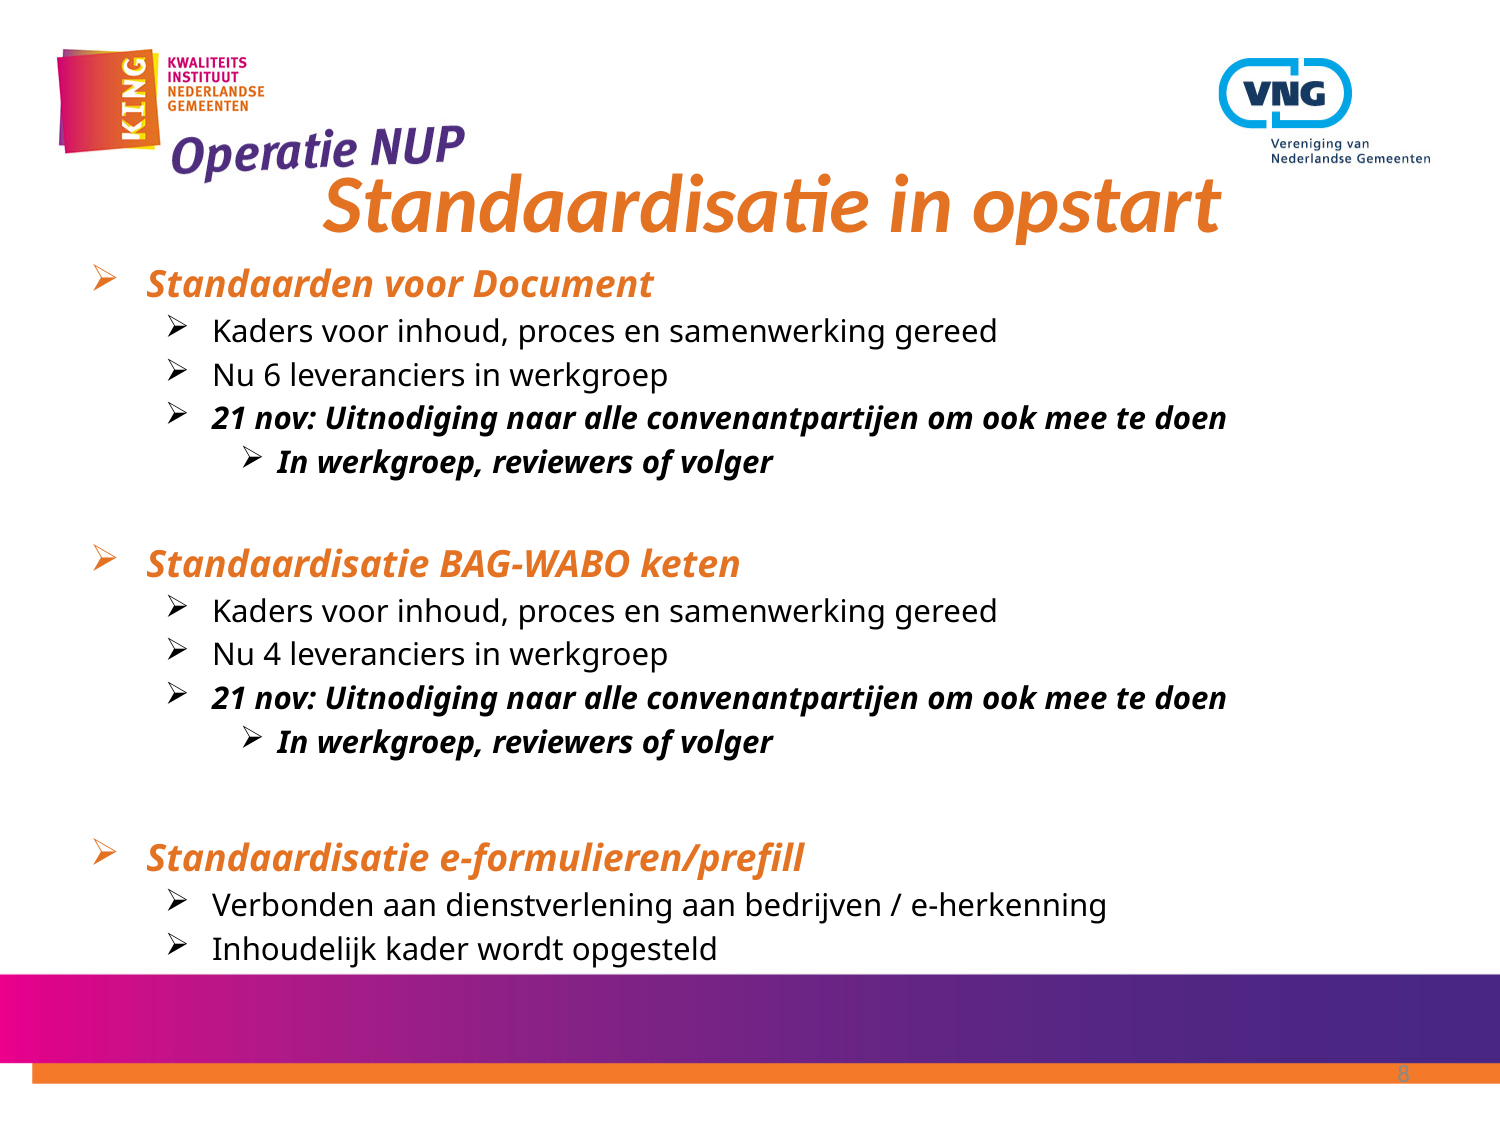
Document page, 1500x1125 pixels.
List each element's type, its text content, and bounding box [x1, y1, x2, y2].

slide_number 8 [1074, 1042, 1425, 1103]
text_box Standaardisatie in opstart [211, 141, 1335, 272]
list Standaarden voor Document Kaders voor inhoud, proces en samenwerking gereed Nu 6 leveranciers in werkgroep 21 nov: Uitnodiging naar alle convenantpartijen om ook mee te doen In werkgroep, reviewers of volger Standaardisatie BAG-WABO keten Kaders voor inhoud, proces en samenwerking gereed Nu 4 leveranciers in werkgroep 21 nov: Uitnodiging naar alle convenantpartijen om ook mee te doen In werkgroep, reviewers of volger Standaardisatie e-formulieren/prefill Verbonden aan dienstverlening aan bedrijven / e-herkenning Inhoudelijk kader wordt opgesteld [75, 252, 1471, 832]
picture [0, 0, 1500, 1125]
